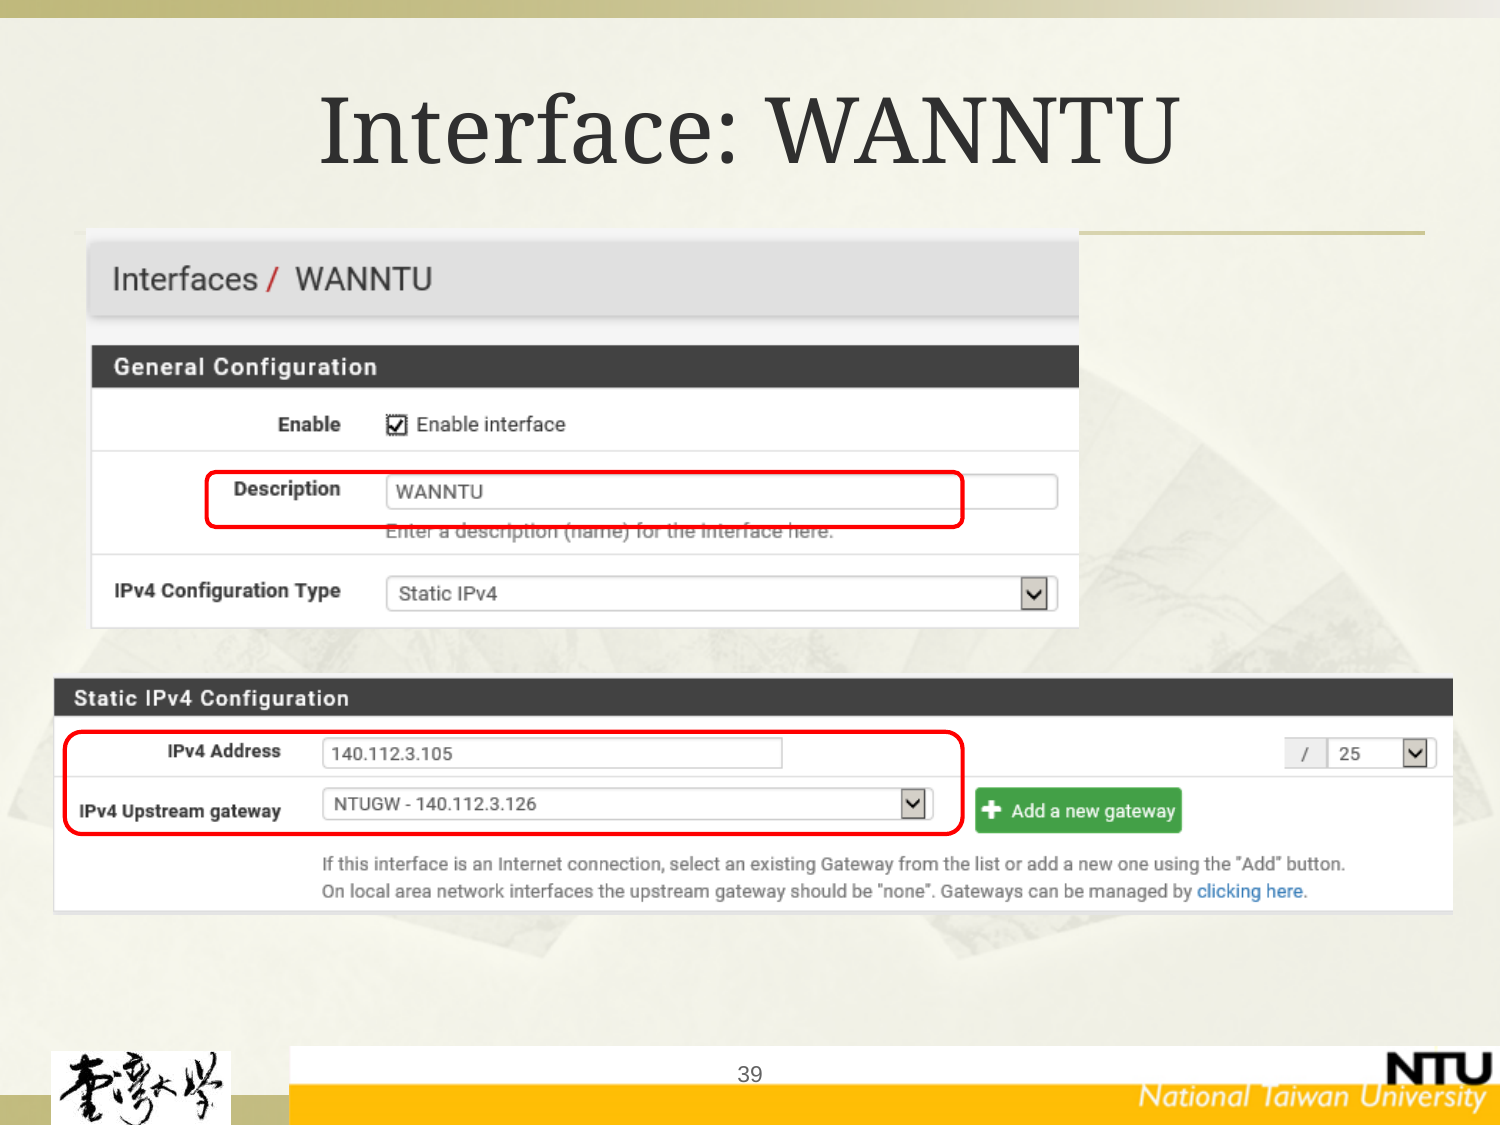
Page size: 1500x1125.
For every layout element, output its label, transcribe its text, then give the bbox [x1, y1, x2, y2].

picture [52, 672, 1453, 915]
slide_number 39 [675, 1050, 825, 1097]
picture [85, 228, 1079, 630]
title Interface: WANNTU [75, 45, 1425, 209]
picture [289, 1046, 1500, 1125]
picture [51, 1051, 231, 1125]
